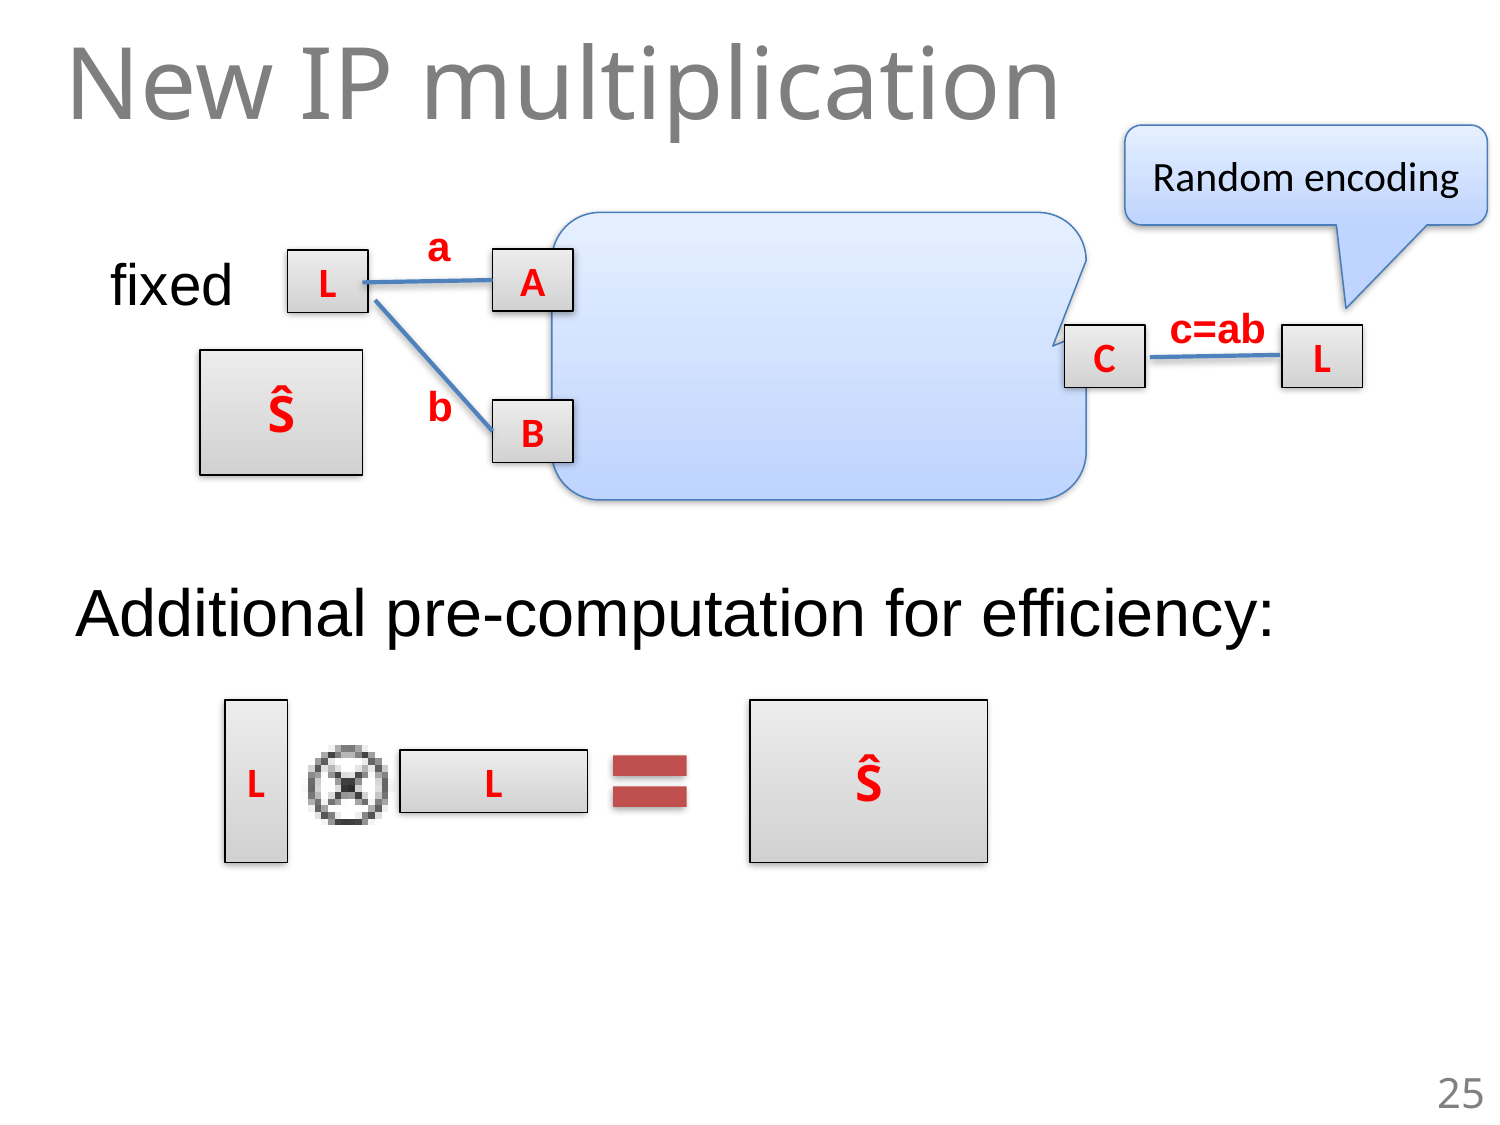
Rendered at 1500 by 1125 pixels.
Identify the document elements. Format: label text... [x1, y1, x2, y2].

text_box L [1281, 324, 1363, 388]
text_box a [412, 212, 500, 278]
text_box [294, 732, 397, 834]
text_box [612, 786, 687, 808]
text_box Ŝ [749, 699, 988, 863]
text_box L [287, 249, 369, 313]
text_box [374, 299, 493, 432]
text_box [612, 755, 687, 777]
text_box C [1064, 324, 1146, 388]
text_box [551, 211, 1087, 501]
text_box Ŝ [199, 349, 363, 476]
text_box B [492, 399, 574, 463]
text_box b [495, 371, 500, 437]
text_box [1149, 354, 1281, 358]
text_box New IP multiplication [49, 12, 1338, 148]
text_box fixed [62, 239, 283, 324]
slide_number 25 [1408, 1065, 1500, 1125]
text_box Additional pre-computation for efficiency: [60, 562, 1500, 658]
text_box L [224, 699, 288, 863]
text_box L [401, 749, 588, 813]
text_box Random encoding [1124, 124, 1489, 310]
text_box c=ab [1154, 294, 1305, 360]
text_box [362, 279, 493, 283]
text_box A [492, 248, 574, 312]
